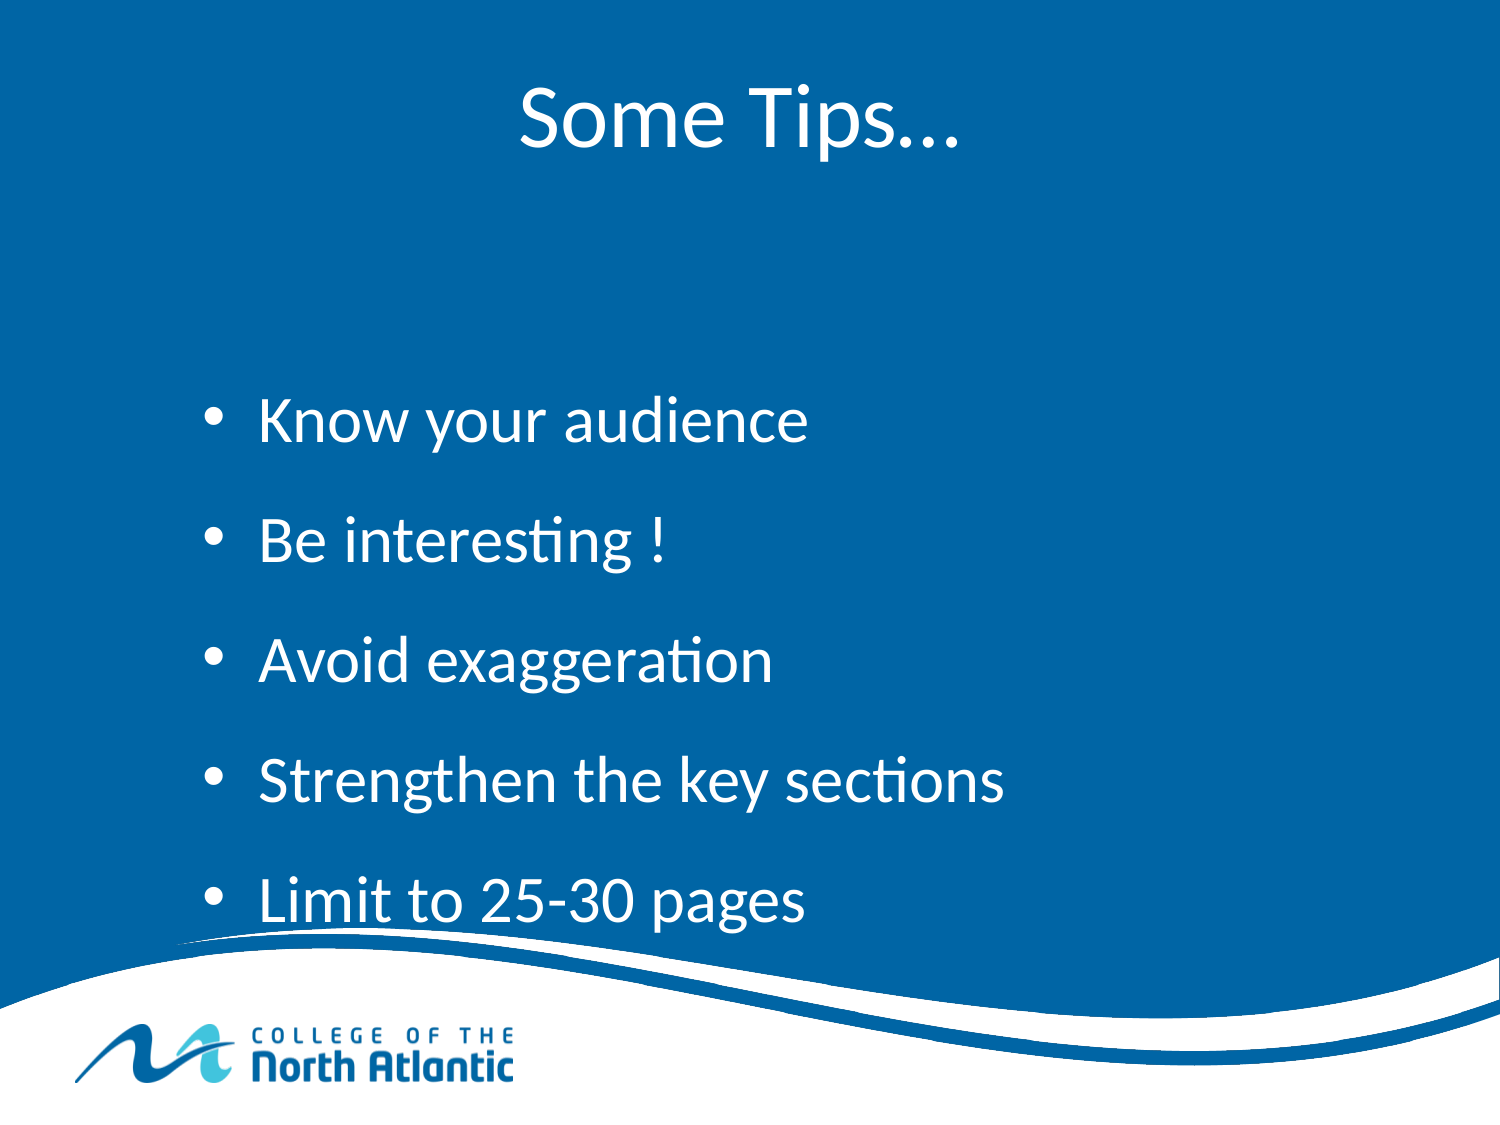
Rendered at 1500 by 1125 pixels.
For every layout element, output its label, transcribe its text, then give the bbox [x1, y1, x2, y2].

picture [0, 928, 1500, 1125]
list Know your audience Be interesting ! Avoid exaggeration Strengthen the key sections Limit to 25-30 pages [187, 275, 1438, 1000]
title Some Tips… [179, 34, 1300, 188]
